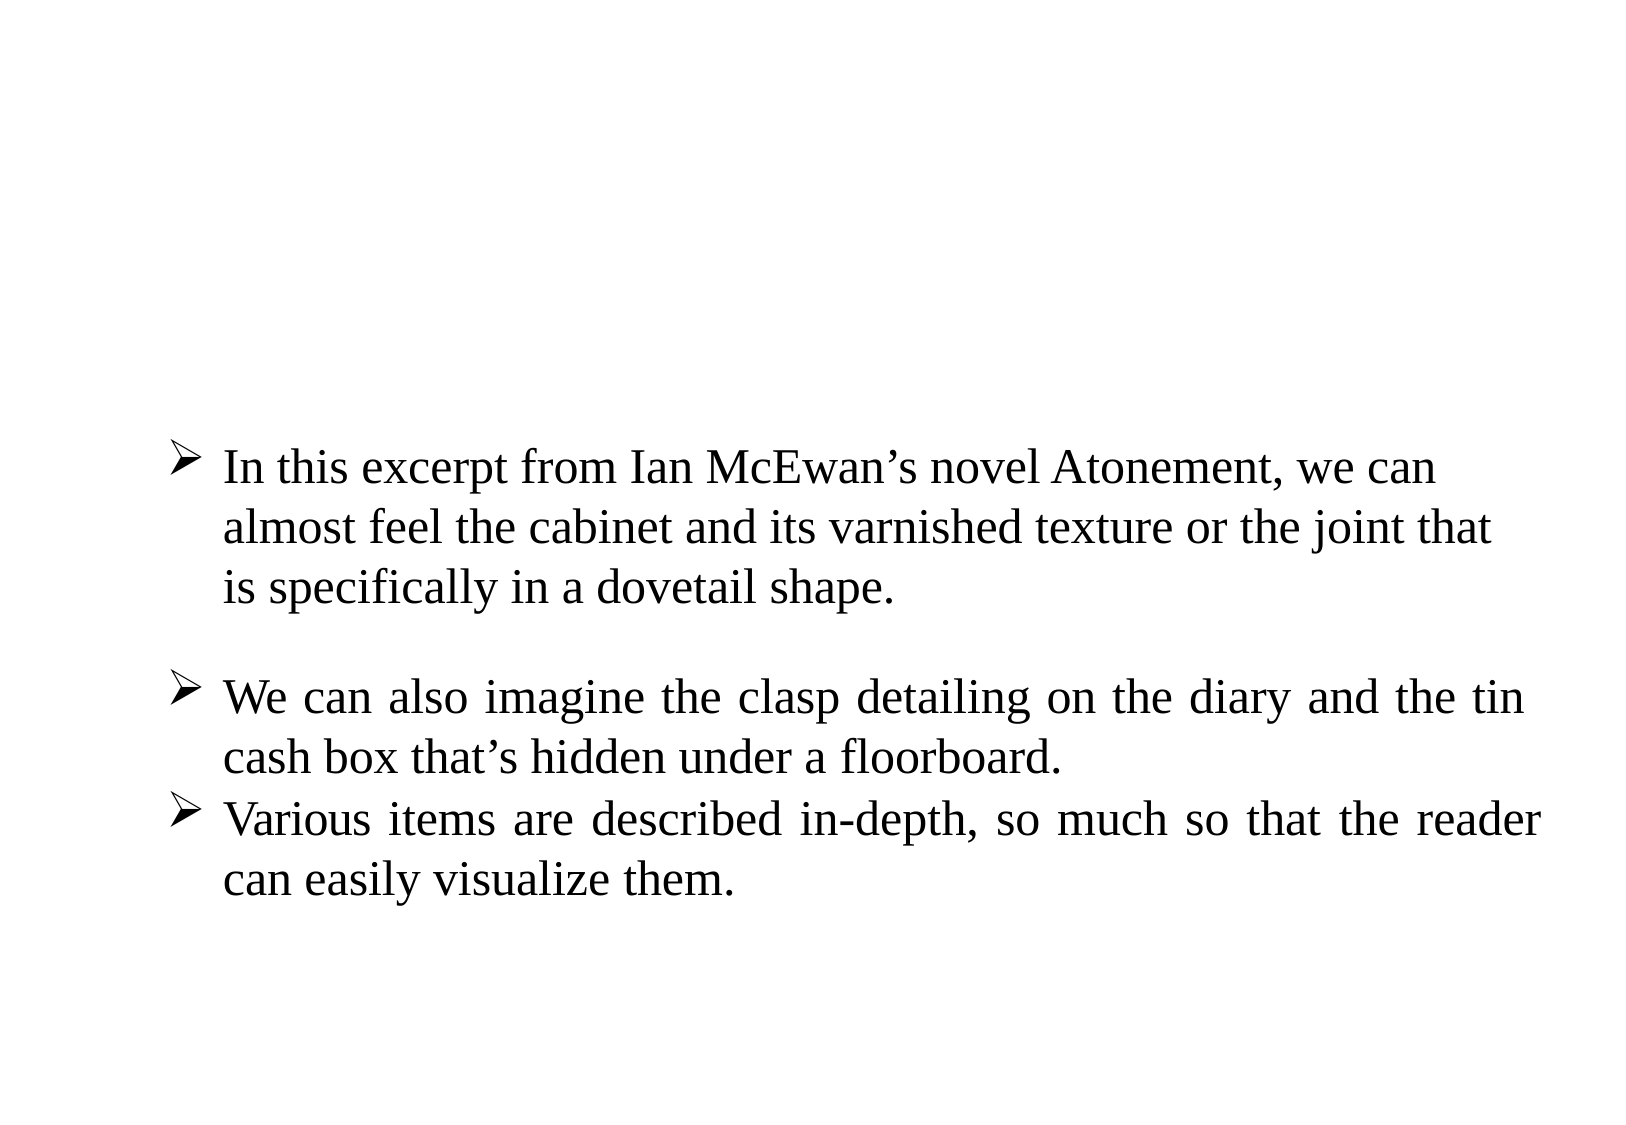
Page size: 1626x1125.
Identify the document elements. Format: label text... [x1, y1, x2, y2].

text_box We can also imagine the clasp detailing on the diary and the tin cash box that’s hidden under a floorboard. Various items are described in-depth, so much so that the reader can easily visualize them. [164, 661, 1542, 906]
title In this excerpt from Ian McEwan’s novel Atonement, we can almost feel the cabinet and its varnished texture or the joint that is specifically in a dovetail shape. [164, 428, 1546, 618]
